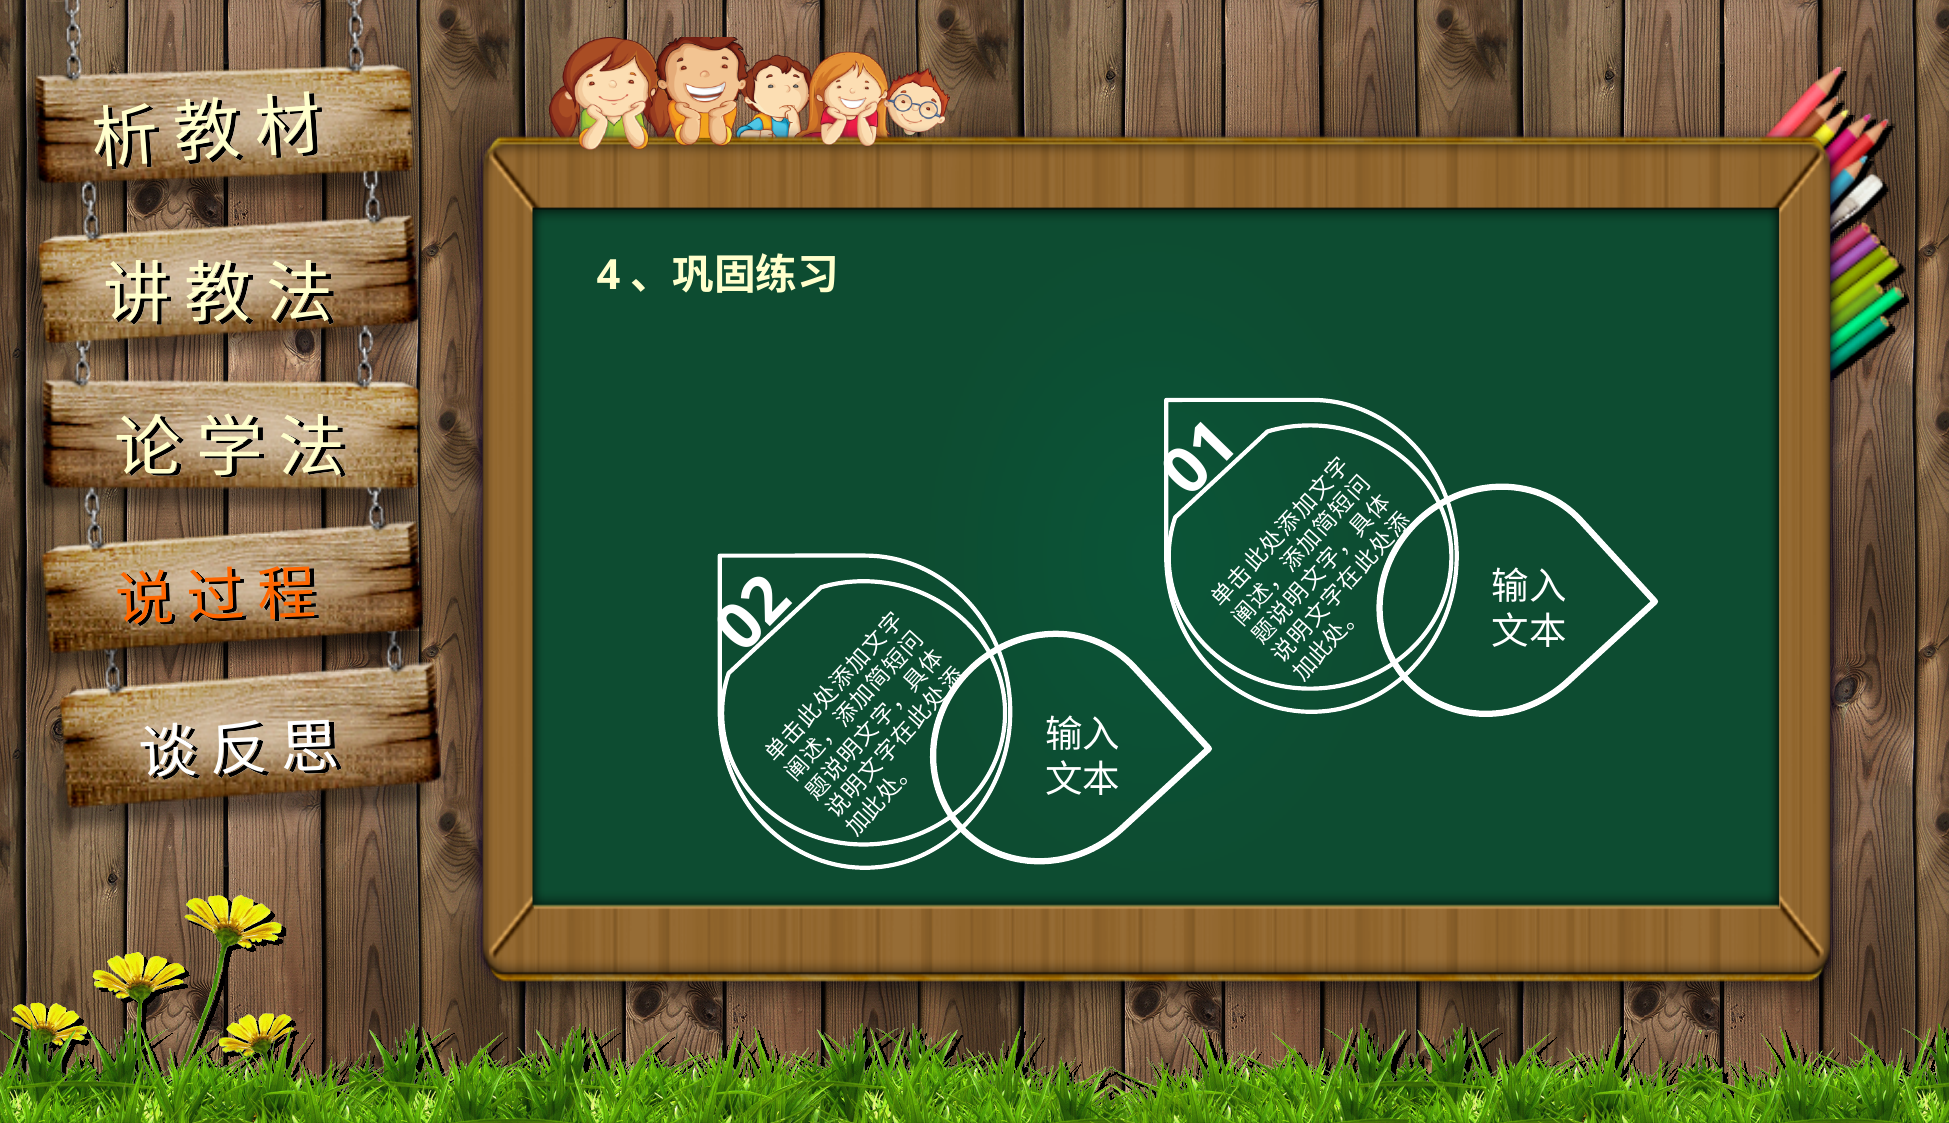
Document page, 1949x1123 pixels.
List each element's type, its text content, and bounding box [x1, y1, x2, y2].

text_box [1152, 385, 1468, 702]
text_box 4、巩固练习 [581, 240, 854, 306]
picture [0, 0, 1949, 1123]
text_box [705, 541, 1022, 858]
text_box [1026, 637, 1166, 858]
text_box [1375, 490, 1612, 711]
